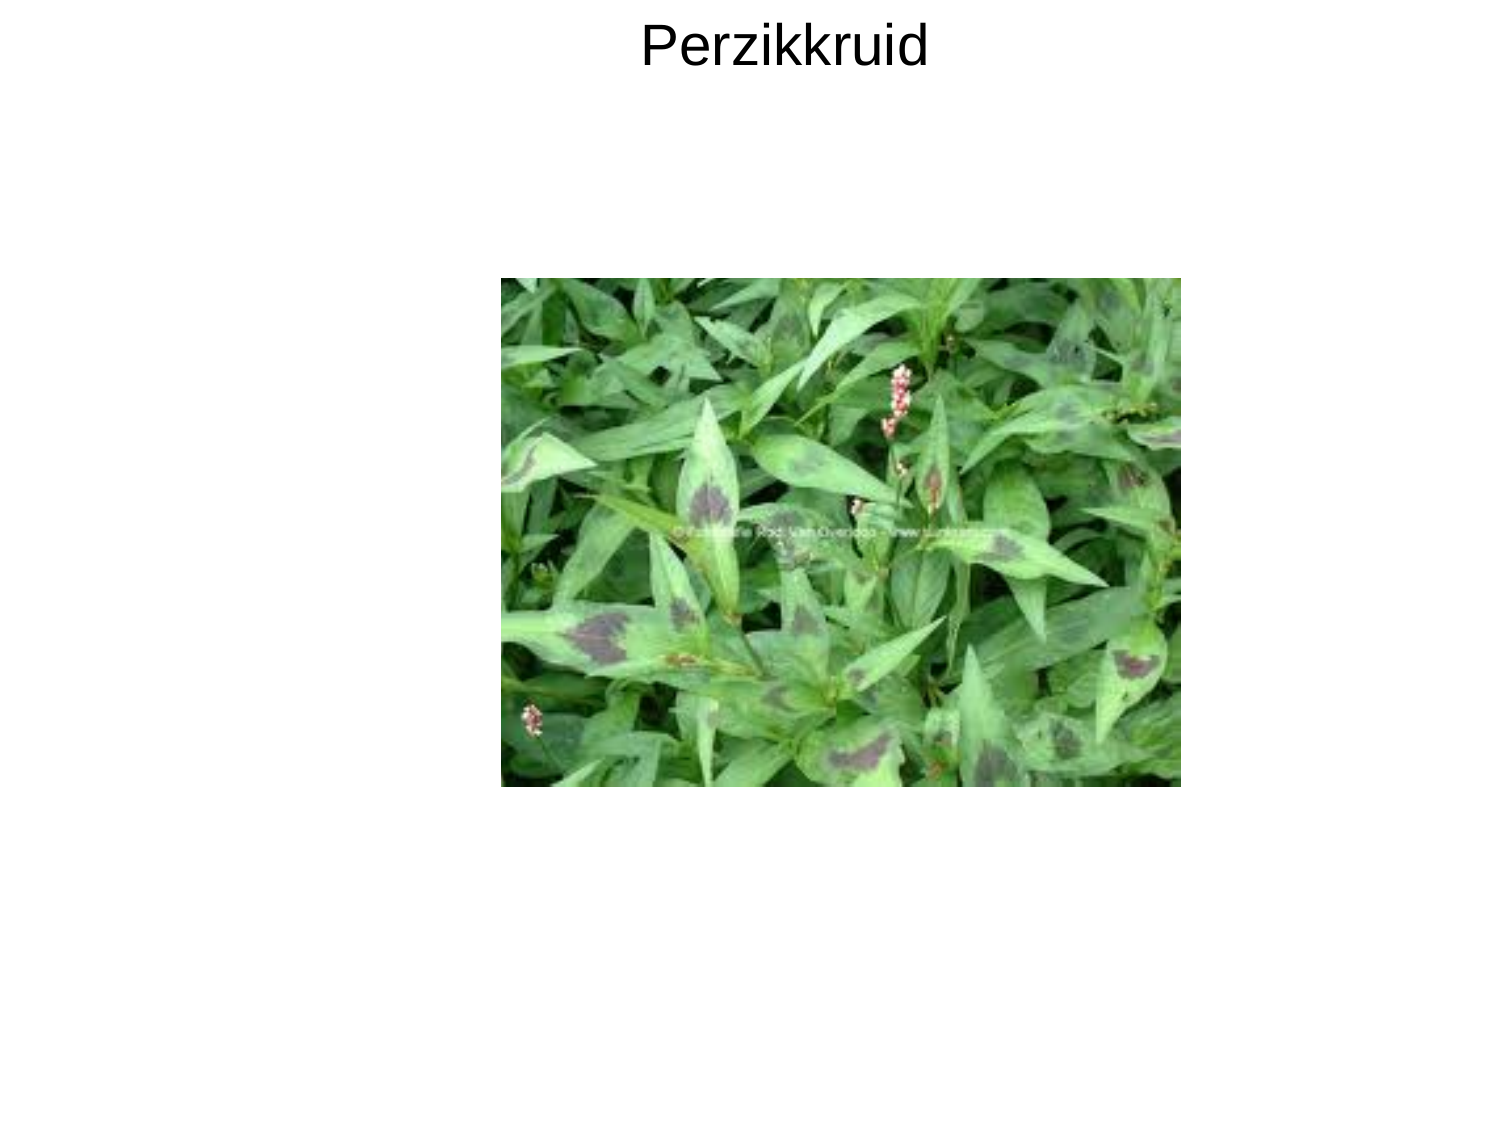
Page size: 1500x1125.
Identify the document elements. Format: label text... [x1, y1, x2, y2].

text_box Perzikkruid [431, 0, 1140, 85]
picture [501, 278, 1181, 788]
